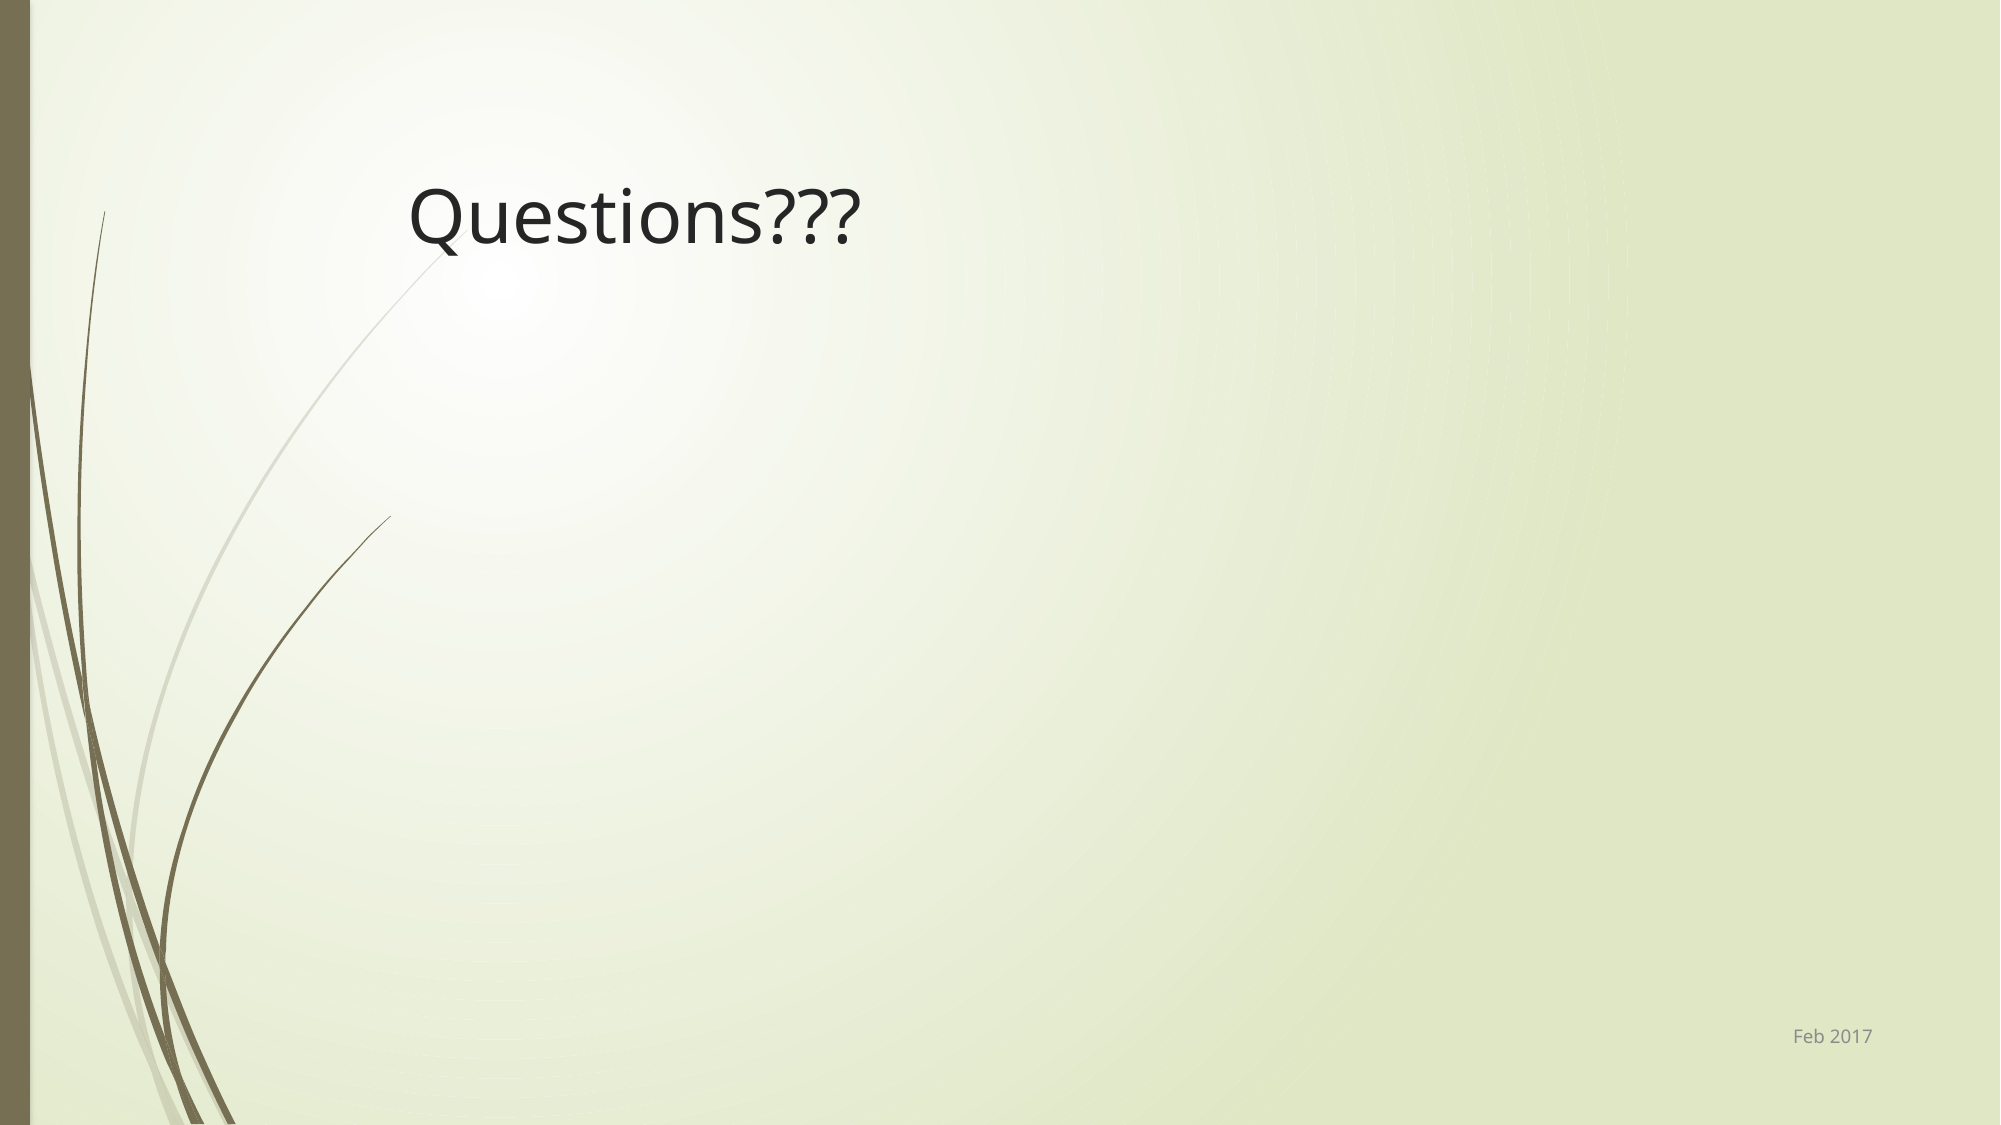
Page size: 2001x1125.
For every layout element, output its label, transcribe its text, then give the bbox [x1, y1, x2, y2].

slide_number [1699, 1005, 1888, 1067]
title Questions??? [392, 141, 1732, 267]
